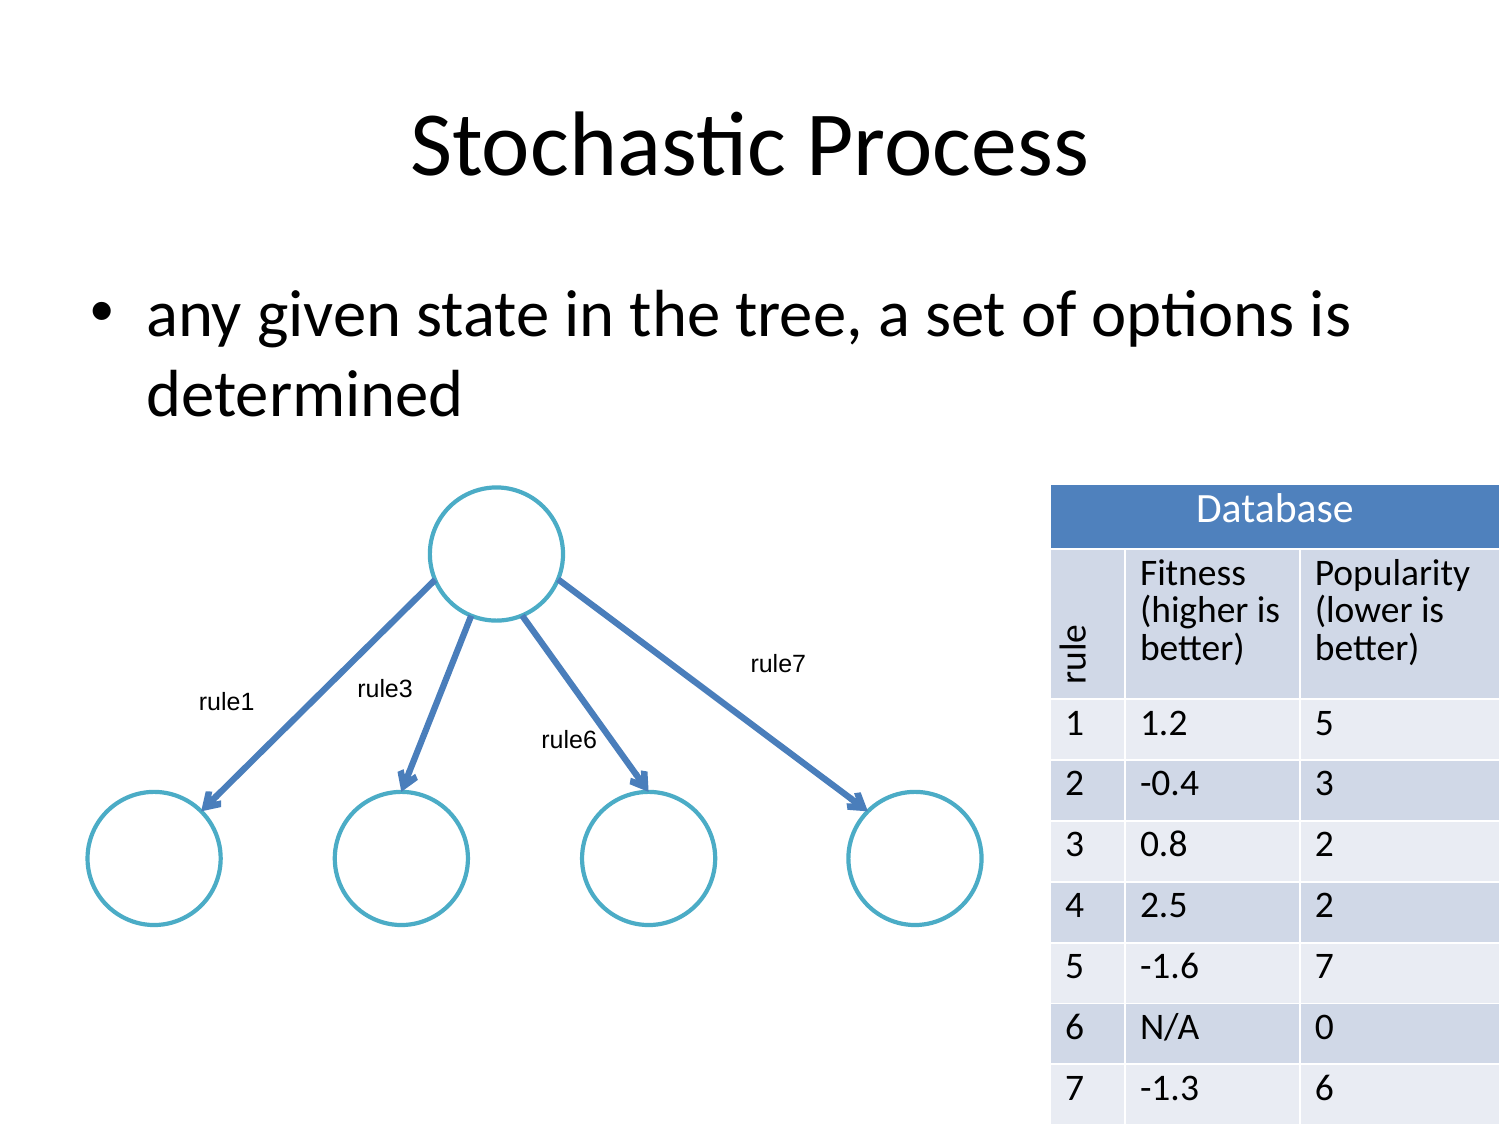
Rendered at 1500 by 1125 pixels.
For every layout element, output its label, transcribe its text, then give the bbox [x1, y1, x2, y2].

table_cell 3 [1301, 761, 1499, 820]
table_cell Fitness (higher is better) [1126, 550, 1299, 698]
table_cell rule [1051, 550, 1124, 698]
table_cell 6 [1301, 1065, 1499, 1124]
table_cell 5 [1051, 944, 1124, 1003]
table_cell 5 [1301, 700, 1499, 759]
table_cell Popularity (lower is better) [1301, 550, 1499, 698]
table_cell 2 [1301, 883, 1499, 942]
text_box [87, 487, 982, 926]
table_cell 0.8 [1126, 822, 1299, 881]
table_cell 0 [1301, 1004, 1499, 1063]
table_cell 1.2 [1126, 700, 1299, 759]
title Stochastic Process [75, 45, 1425, 233]
table_header Database [1051, 485, 1499, 548]
table_cell -1.3 [1126, 1065, 1299, 1124]
table_cell 7 [1301, 944, 1499, 1003]
table_cell 2 [1051, 761, 1124, 820]
table_cell 3 [1051, 822, 1124, 881]
list any given state in the tree, a set of options is determined [75, 262, 1425, 1005]
table_cell 2.5 [1126, 883, 1299, 942]
table_cell N/A [1126, 1004, 1299, 1063]
table_cell 7 [1051, 1065, 1124, 1124]
table_cell -1.6 [1126, 944, 1299, 1003]
table_cell 1 [1051, 700, 1124, 759]
table_cell 4 [1051, 883, 1124, 942]
table_cell -0.4 [1126, 761, 1299, 820]
table_cell 6 [1051, 1004, 1124, 1063]
table_cell 2 [1301, 822, 1499, 881]
